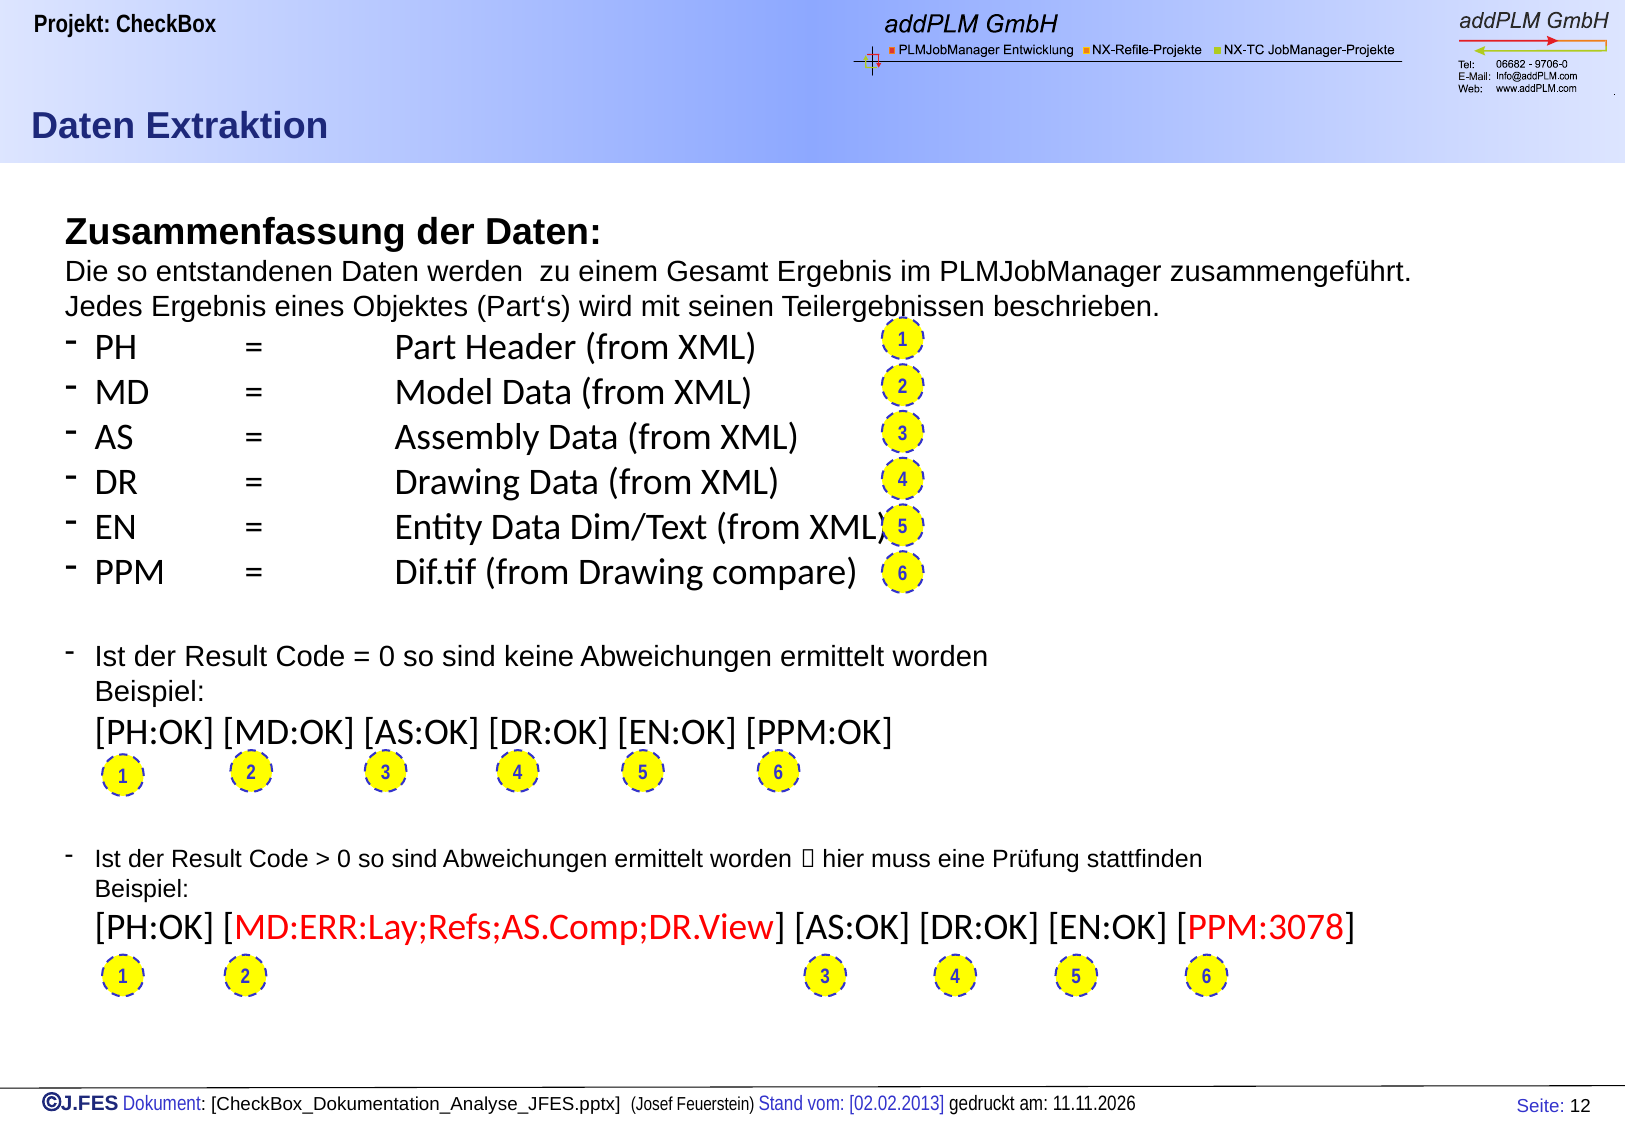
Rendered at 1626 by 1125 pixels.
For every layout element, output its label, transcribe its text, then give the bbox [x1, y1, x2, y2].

text_box 6 [1185, 954, 1228, 997]
title Daten Extraktion [30, 73, 1600, 148]
text_box 5 [881, 504, 924, 547]
text_box 3 [881, 410, 924, 453]
text_box 6 [881, 551, 924, 593]
text_box 4 [934, 954, 977, 997]
text_box 1 [102, 754, 144, 796]
text_box 4 [881, 457, 924, 500]
text_box 1 [881, 317, 924, 360]
text_box 3 [364, 750, 407, 792]
text_box 2 [224, 954, 267, 997]
text_box 2 [230, 750, 273, 792]
text_box 2 [881, 364, 924, 406]
text_box 4 [496, 750, 539, 792]
text_box Zusammenfassung der Daten: Die so entstandenen Daten werden zu einem Gesamt Ergebnis im PLMJobManager zusammengeführt. Jedes Ergebnis eines Objektes (Part‘s) wird mit seinen Teilergebnissen beschrieben. PH = Part Header (from XML) MD = Model Data (from XML) AS = Assembly Data (from XML) DR = Drawing Data (from XML) EN = Entity Data Dim/Text (from XML) PPM = Dif.tif (from Drawing compare) Ist der Result Code = 0 so sind keine Abweichungen ermittelt worden Beispiel: [PH:OK] [MD:OK] [AS:OK] [DR:OK] [EN:OK] [PPM:OK] Ist der Result Code > 0 so sind Abweichungen ermittelt worden  hier muss eine Prüfung stattfinden Beispiel: [PH:OK] [MD:ERR:Lay;Refs;AS.Comp;DR.View] [AS:OK] [DR:OK] [EN:OK] [PPM:3078] [50, 199, 1495, 955]
text_box 6 [757, 750, 800, 792]
text_box 5 [622, 750, 664, 792]
text_box 5 [1055, 954, 1098, 997]
text_box 3 [804, 954, 847, 997]
text_box 1 [102, 954, 144, 997]
